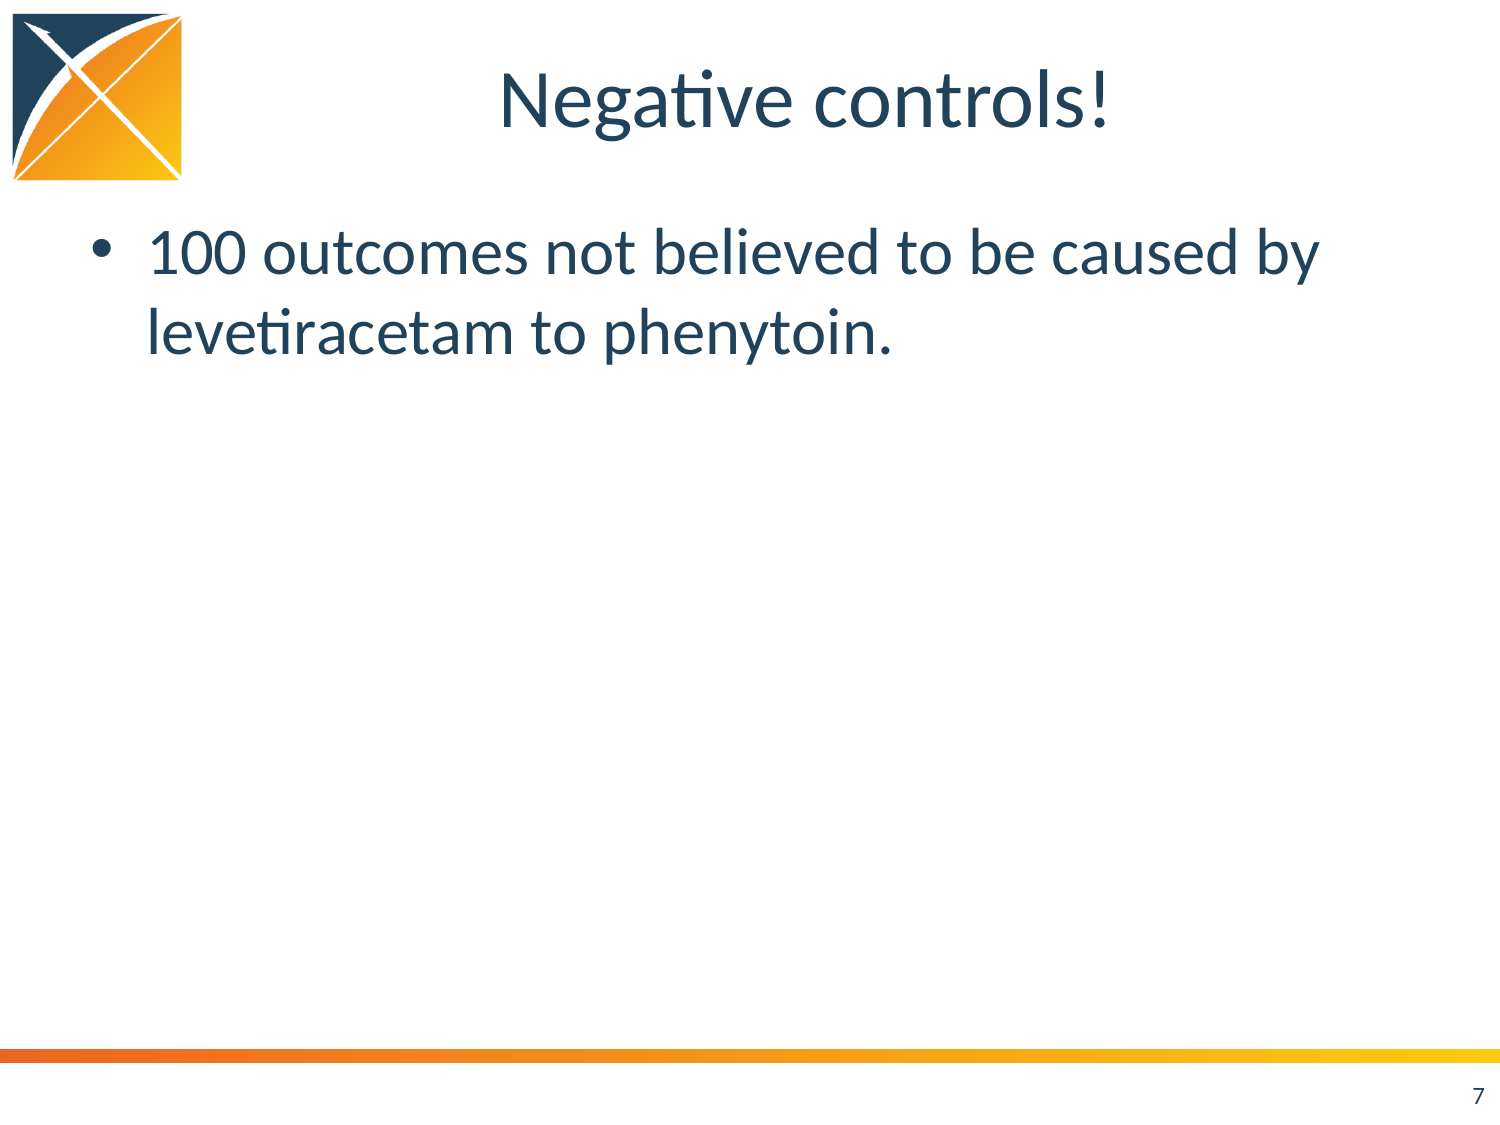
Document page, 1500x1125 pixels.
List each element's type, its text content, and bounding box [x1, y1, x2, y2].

list 100 outcomes not believed to be caused by levetiracetam to phenytoin. [75, 200, 1425, 1005]
title Negative controls! [187, 24, 1425, 163]
slide_number 7 [1149, 1065, 1500, 1125]
picture [0, 0, 206, 200]
